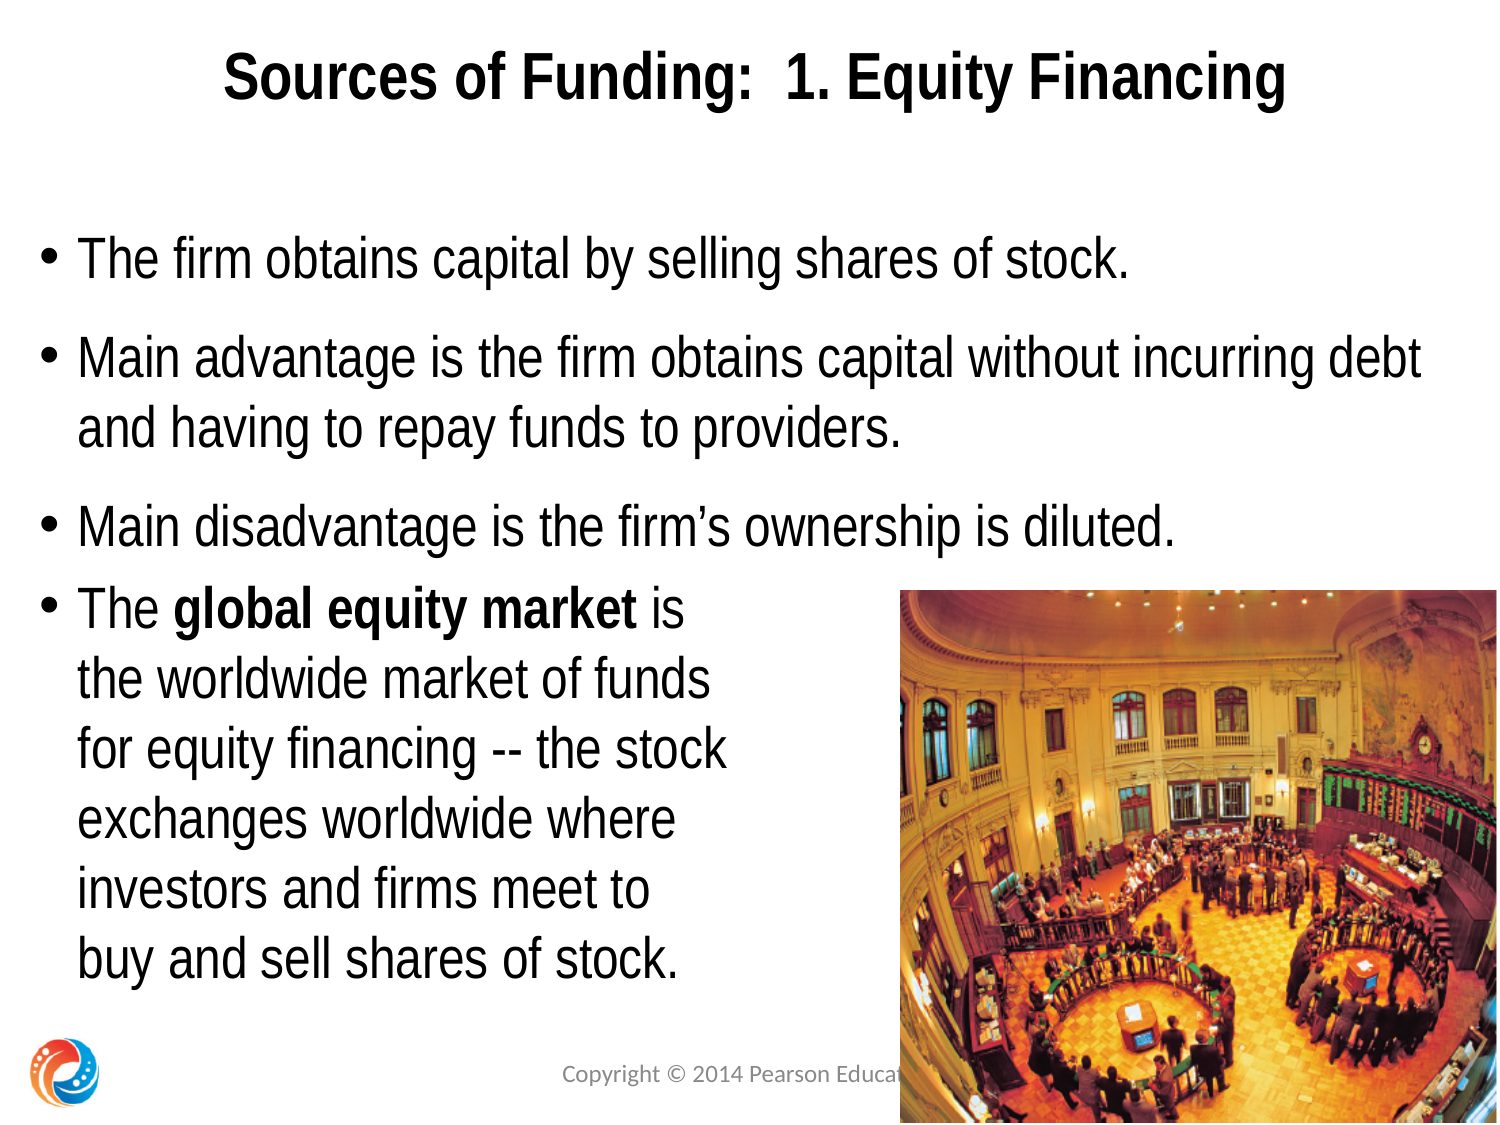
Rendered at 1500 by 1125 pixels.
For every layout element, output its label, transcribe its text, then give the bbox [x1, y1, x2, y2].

subtitle The firm obtains capital by selling shares of stock. Main advantage is the firm obtains capital without incurring debt and having to repay funds to providers. Main disadvantage is the firm’s ownership is diluted. The global equity market is the worldwide market of funds for equity financing -- the stock exchanges worldwide where investors and firms meet to buy and sell shares of stock. [24, 212, 1476, 1038]
picture [23, 1032, 105, 1111]
footer Copyright © 2014 Pearson Education [512, 1042, 894, 1103]
title Sources of Funding: 1. Equity Financing [62, 3, 1451, 142]
picture [899, 590, 1499, 1124]
